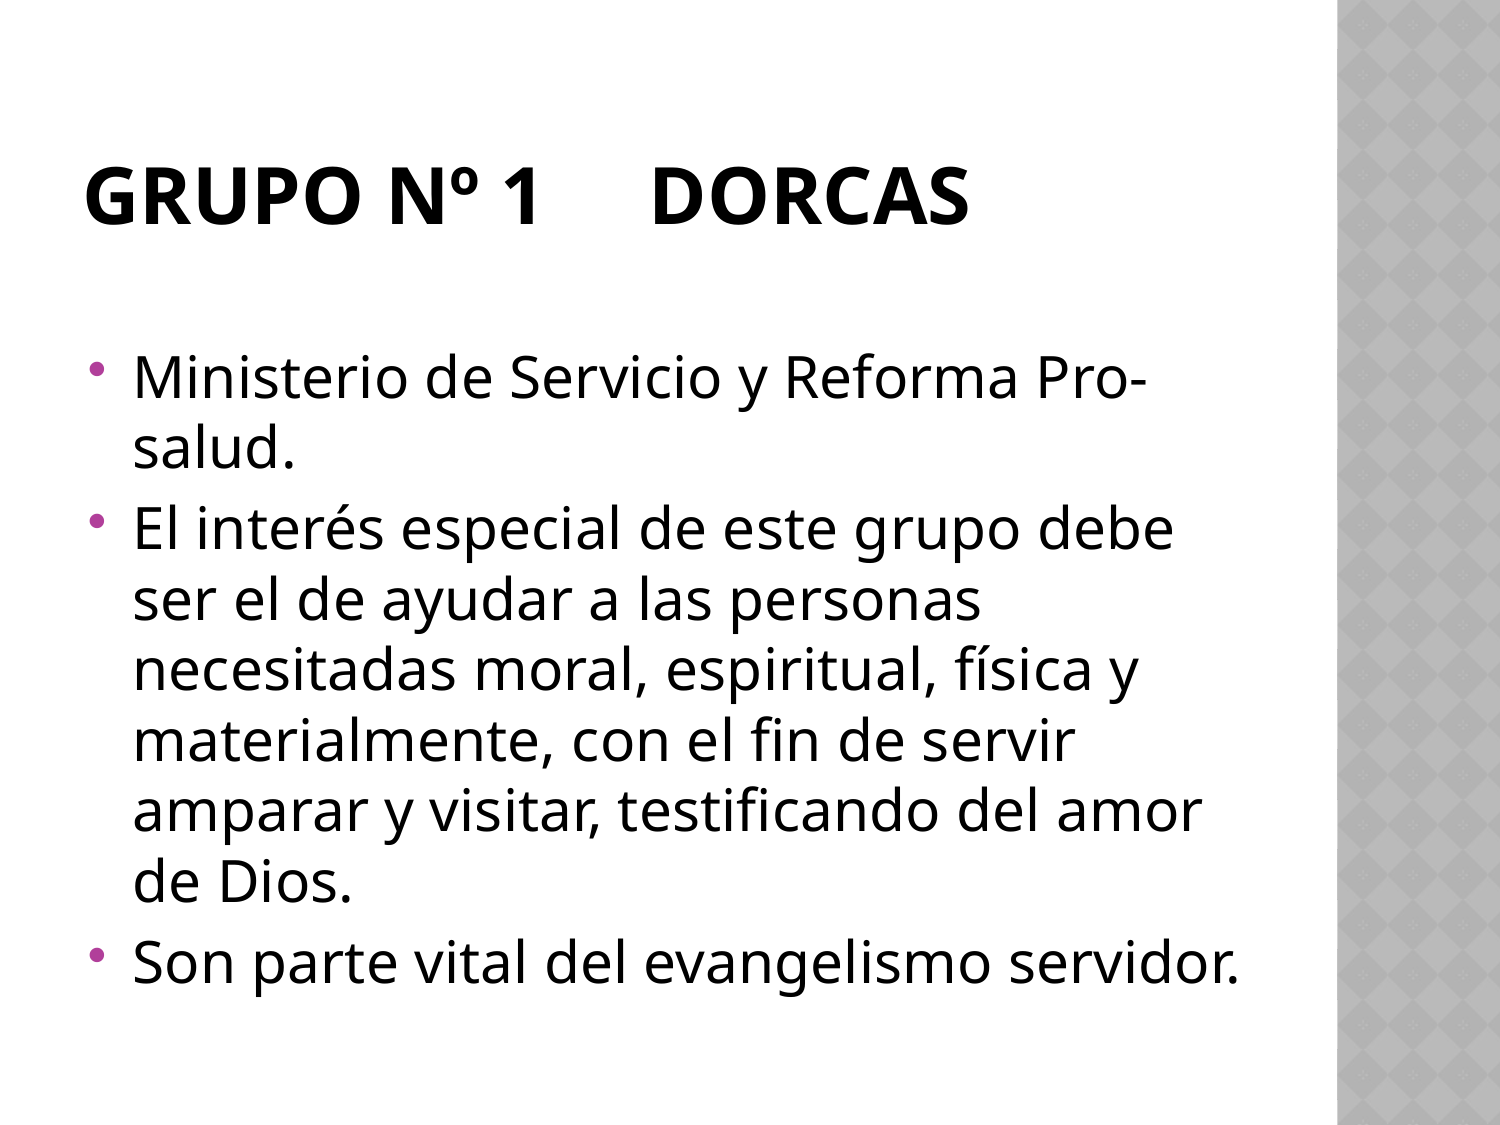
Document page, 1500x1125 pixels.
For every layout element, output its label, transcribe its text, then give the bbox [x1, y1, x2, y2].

list Ministerio de Servicio y Reforma Pro- salud. El interés especial de este grupo debe ser el de ayudar a las personas necesitadas moral, espiritual, física y materialmente, con el fin de servir amparar y visitar, testificando del amor de Dios. Son parte vital del evangelismo servidor. [75, 264, 1263, 1059]
title Grupo Nº 1 dorcas [75, 52, 1263, 240]
